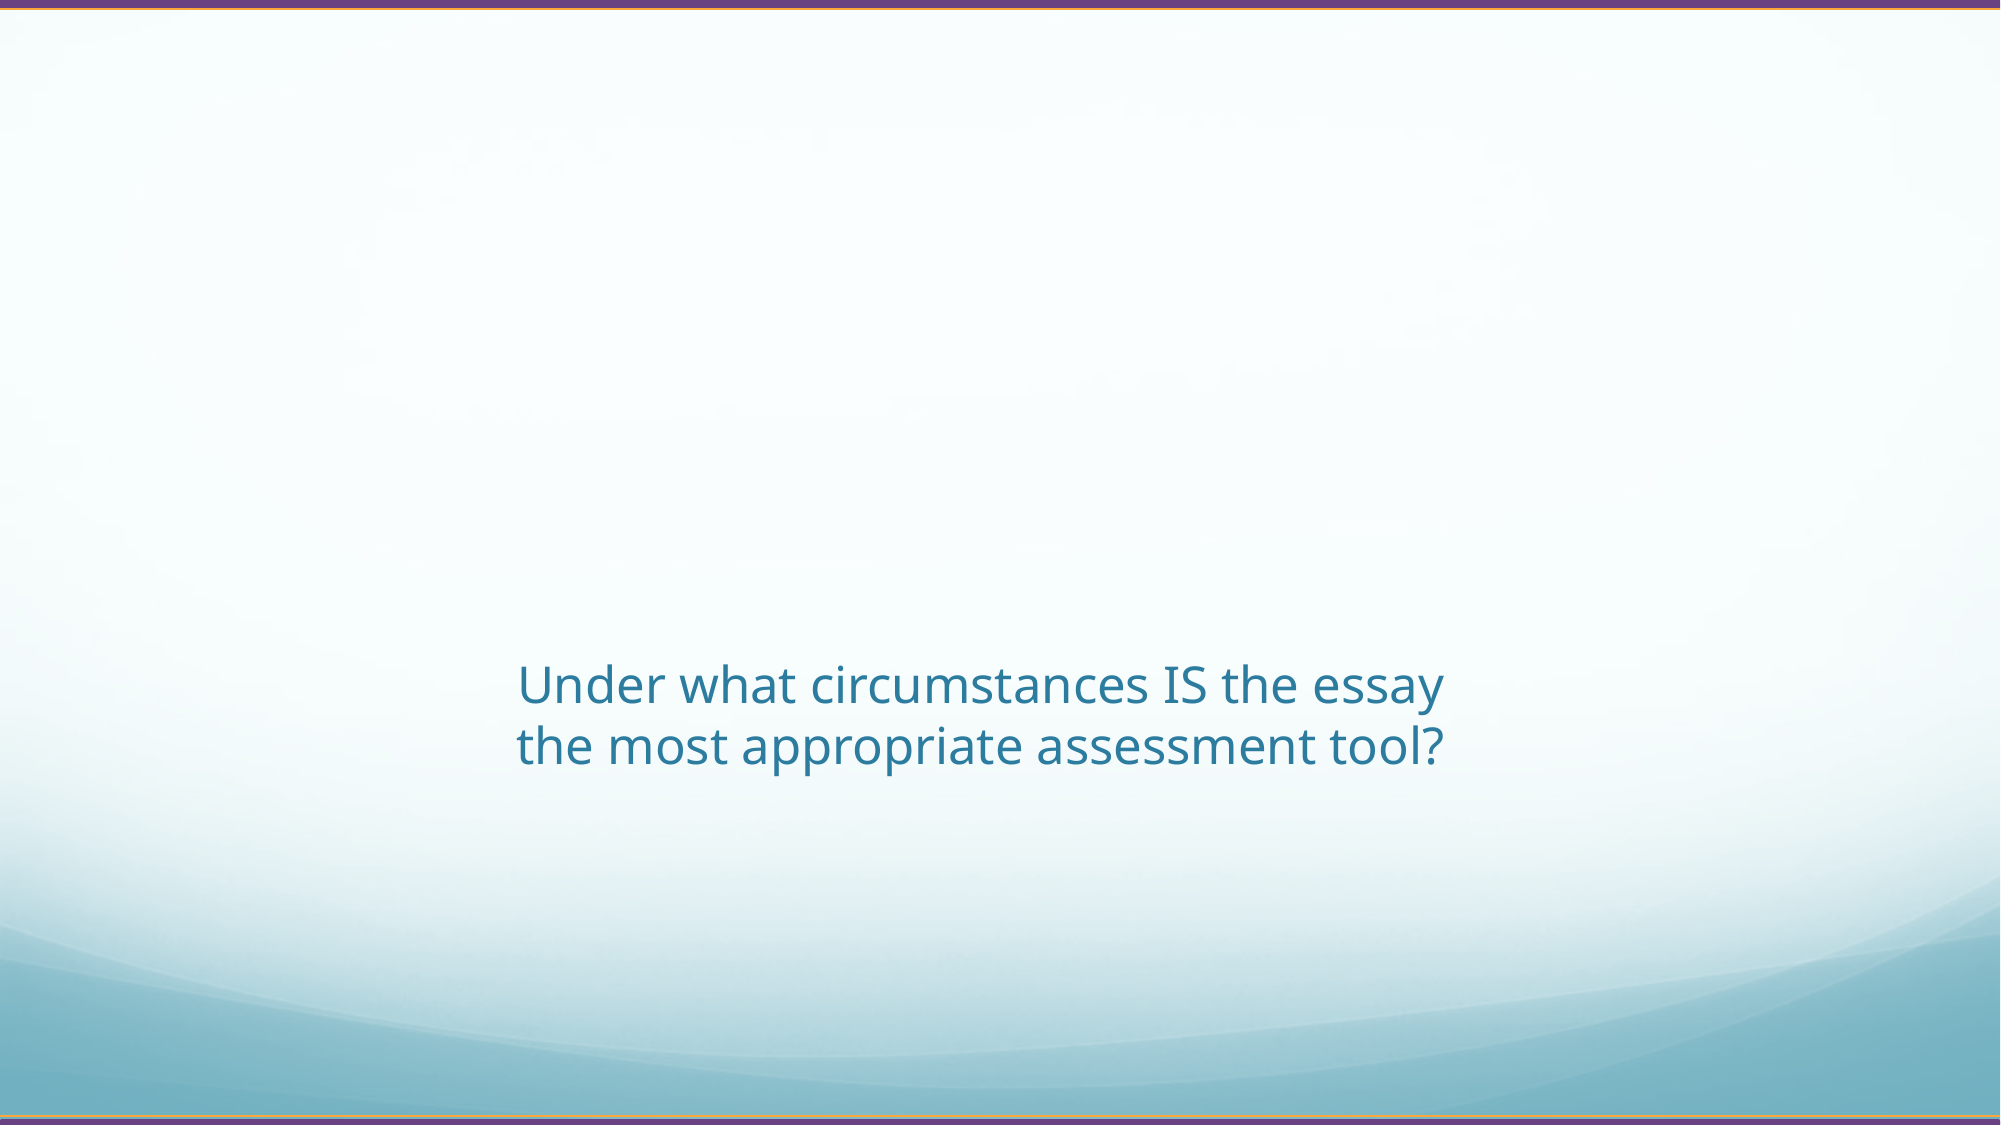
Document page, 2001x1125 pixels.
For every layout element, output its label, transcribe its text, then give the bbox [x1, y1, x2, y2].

title Under what circumstances IS the essay the most appropriate assessment tool? [474, 641, 1487, 783]
